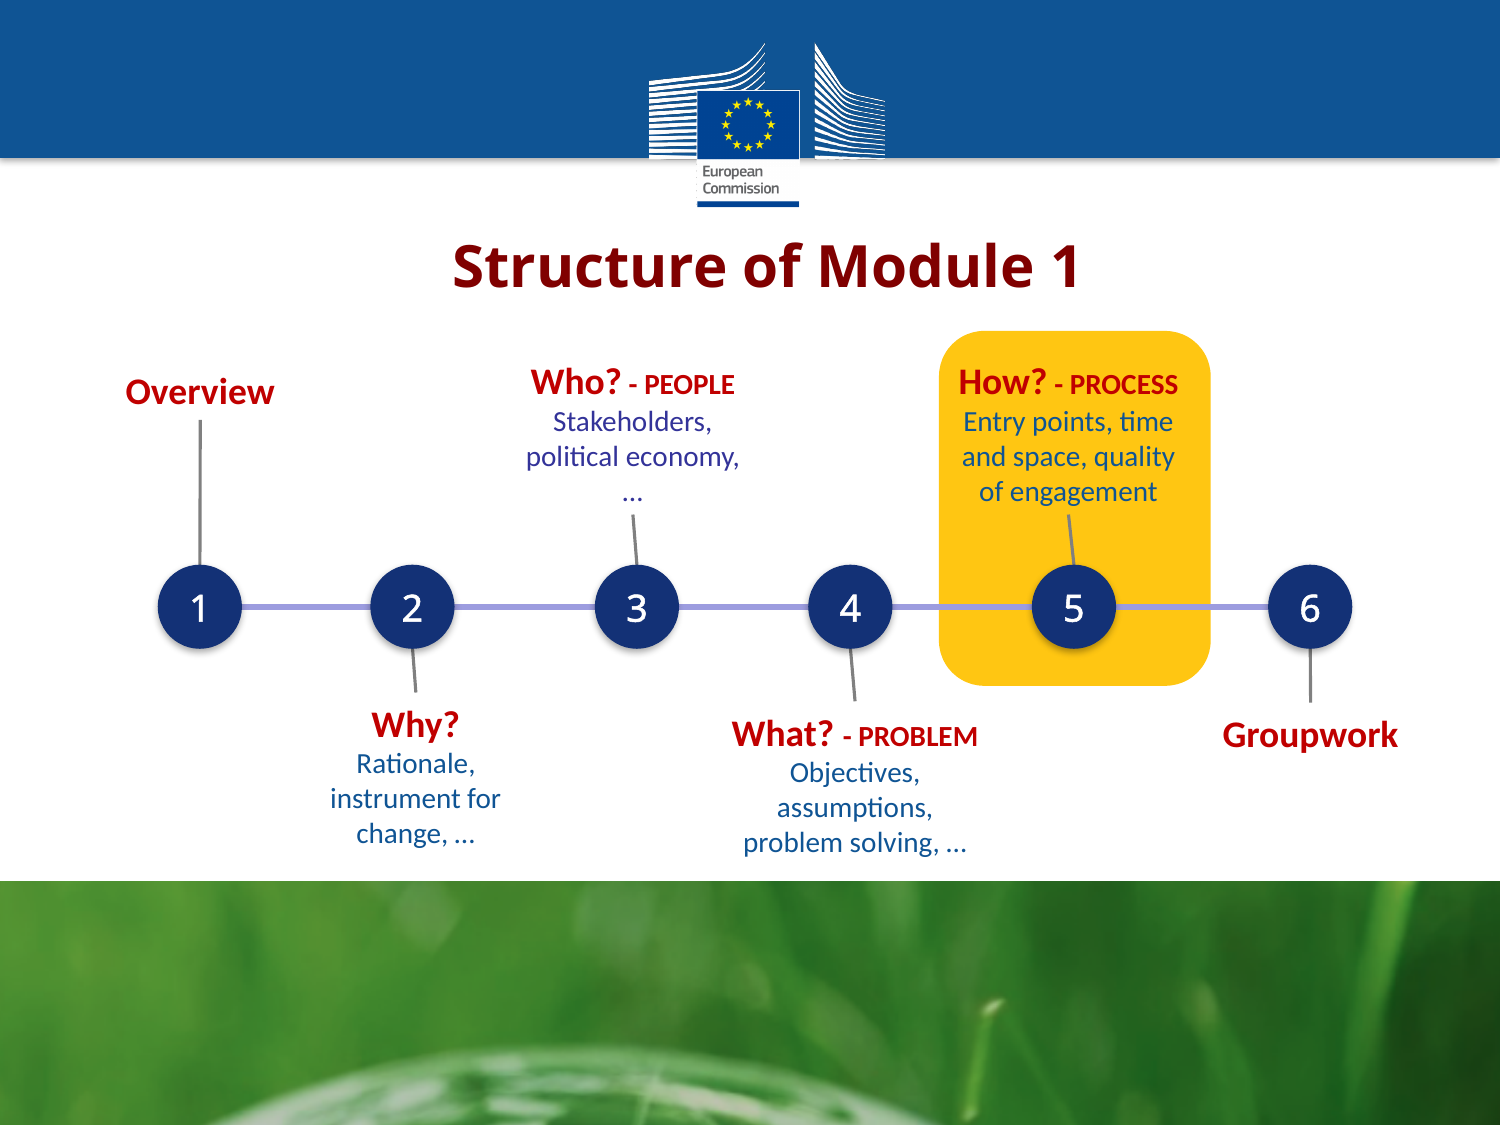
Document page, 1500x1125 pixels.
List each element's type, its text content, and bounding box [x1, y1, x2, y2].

picture [649, 42, 885, 200]
text_box [948, 330, 1201, 348]
title Structure of Module 1 [39, 200, 1463, 327]
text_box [87, 349, 1424, 869]
picture [0, 881, 1500, 1125]
